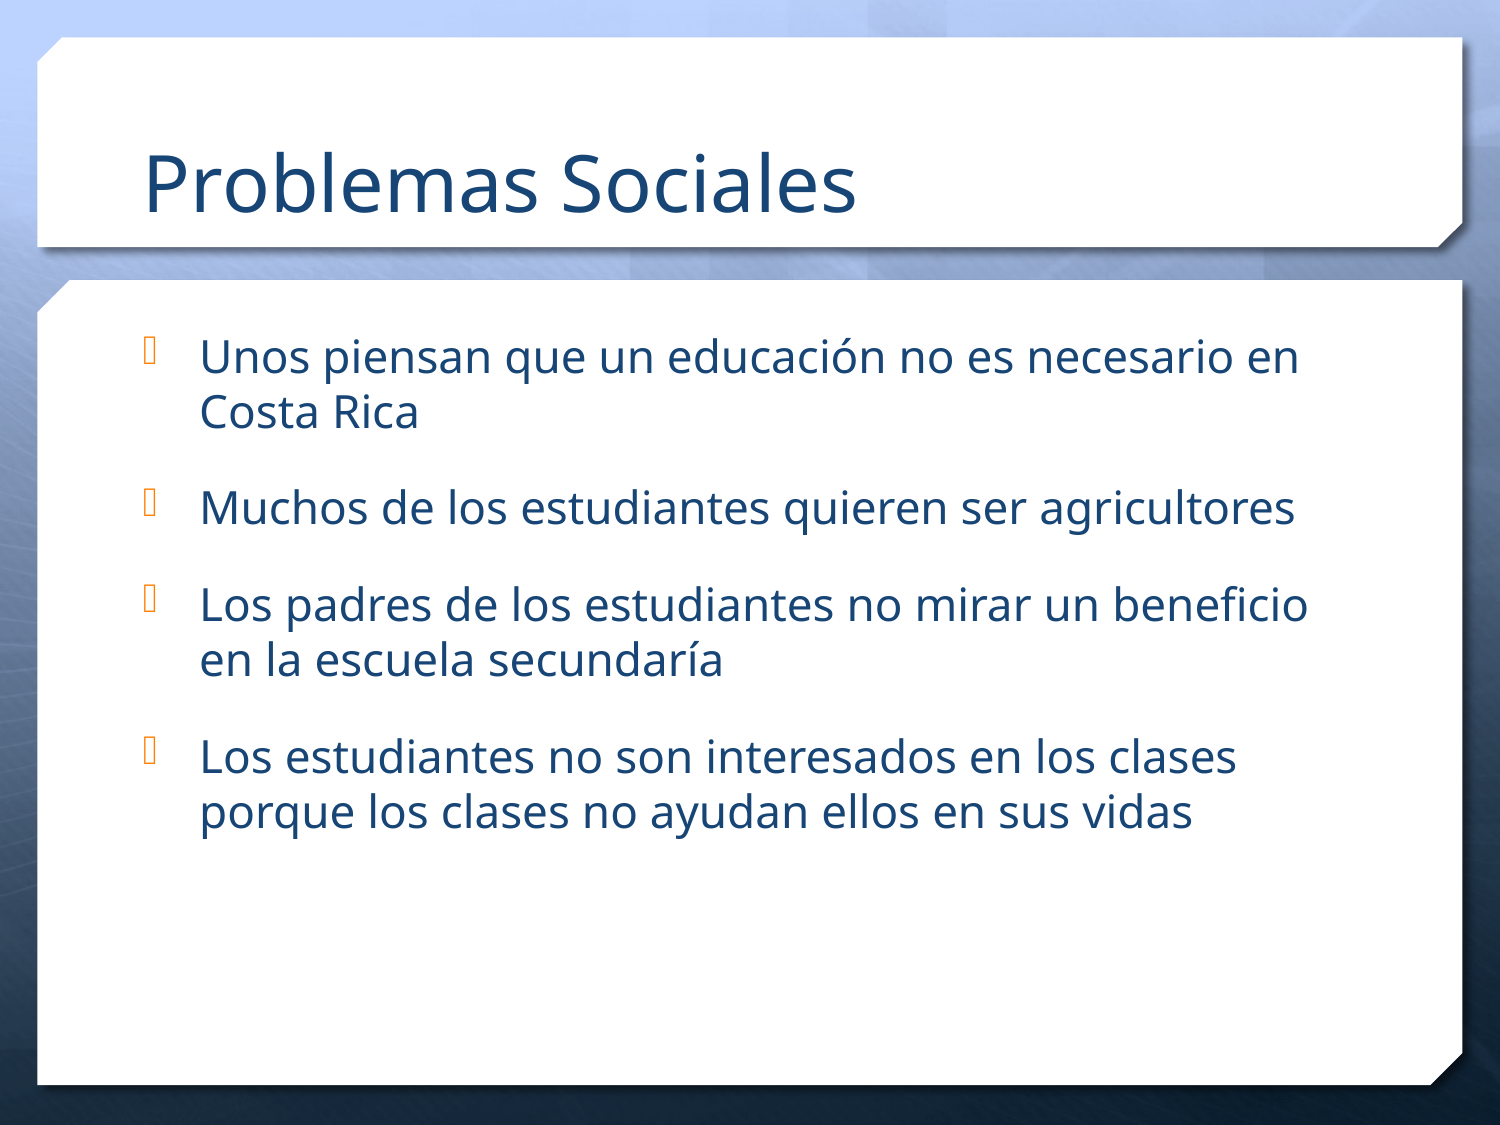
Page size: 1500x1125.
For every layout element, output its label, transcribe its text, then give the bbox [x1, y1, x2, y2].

list Unos piensan que un educación no es necesario en Costa Rica Muchos de los estudiantes quieren ser agricultores Los padres de los estudiantes no mirar un beneficio en la escuela secundaría Los estudiantes no son interesados en los clases porque los clases no ayudan ellos en sus vidas [127, 319, 1372, 978]
title Problemas Sociales [127, 48, 1372, 236]
